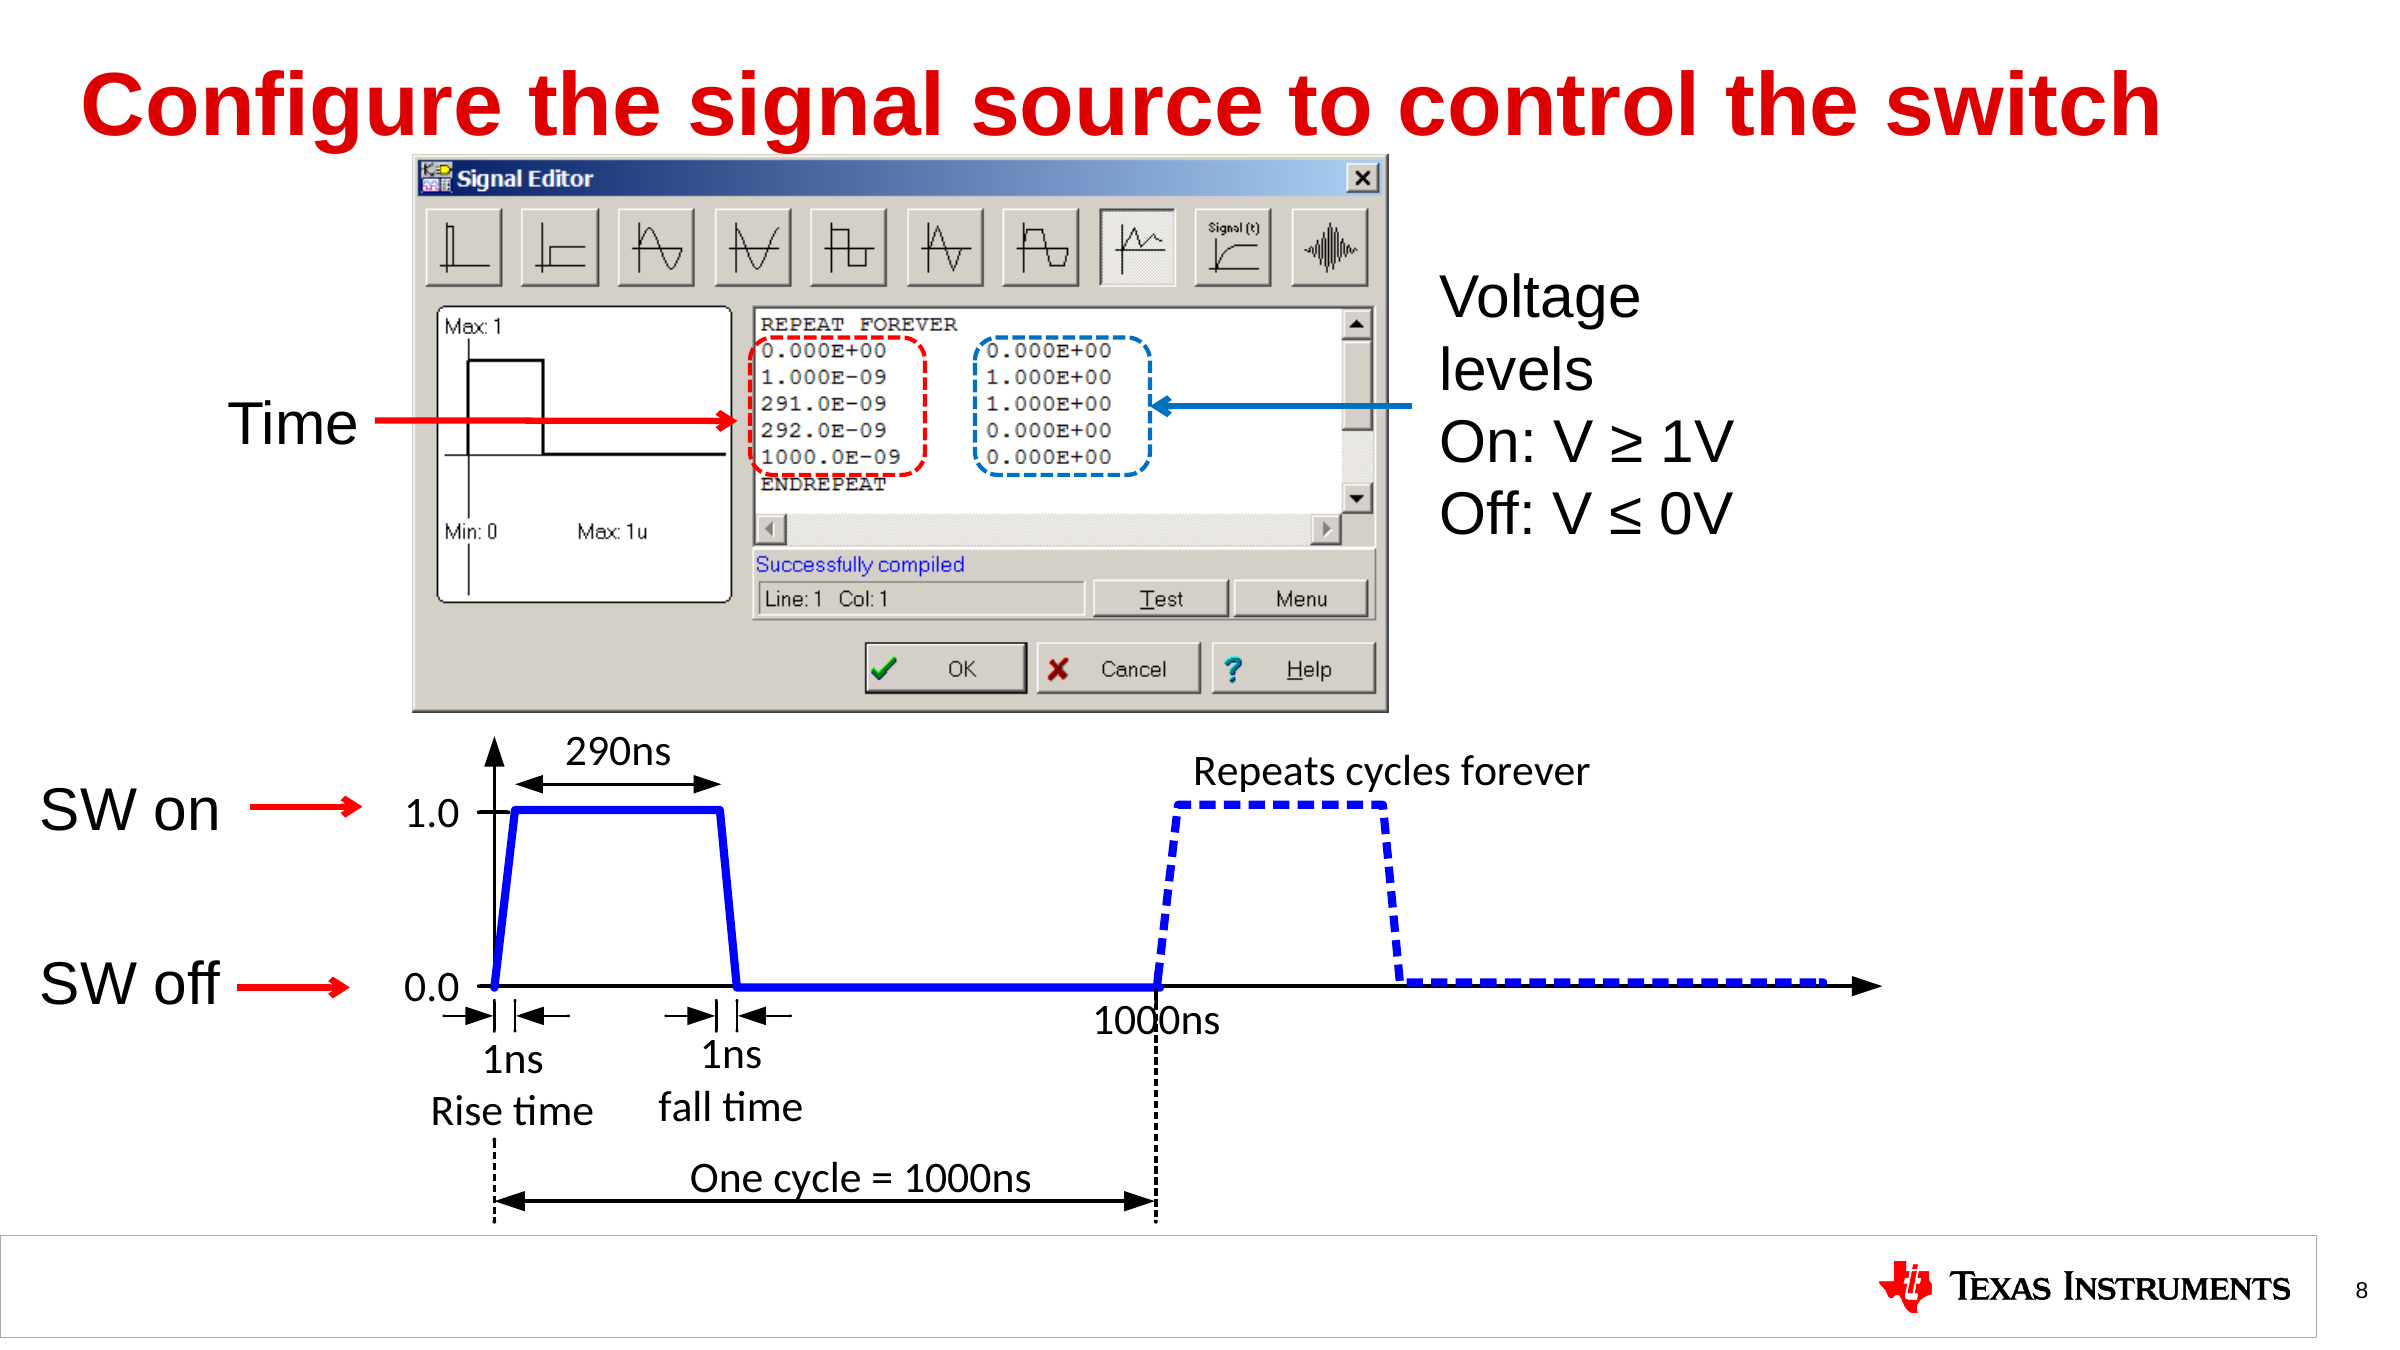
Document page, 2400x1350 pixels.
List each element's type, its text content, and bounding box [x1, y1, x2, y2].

text_box Voltage levels On: V ≥ 1V Off: V ≤ 0V [1424, 249, 1800, 555]
slide_number 8 [1828, 1265, 2389, 1307]
picture [1879, 1261, 2290, 1265]
picture [1879, 1307, 2290, 1313]
text_box SW off [24, 936, 288, 1024]
picture [412, 154, 1390, 699]
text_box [362, 699, 1919, 1238]
title Configure the signal source to control the switch [60, 27, 2282, 189]
text_box Time [212, 376, 375, 464]
text_box SW on [24, 762, 288, 850]
